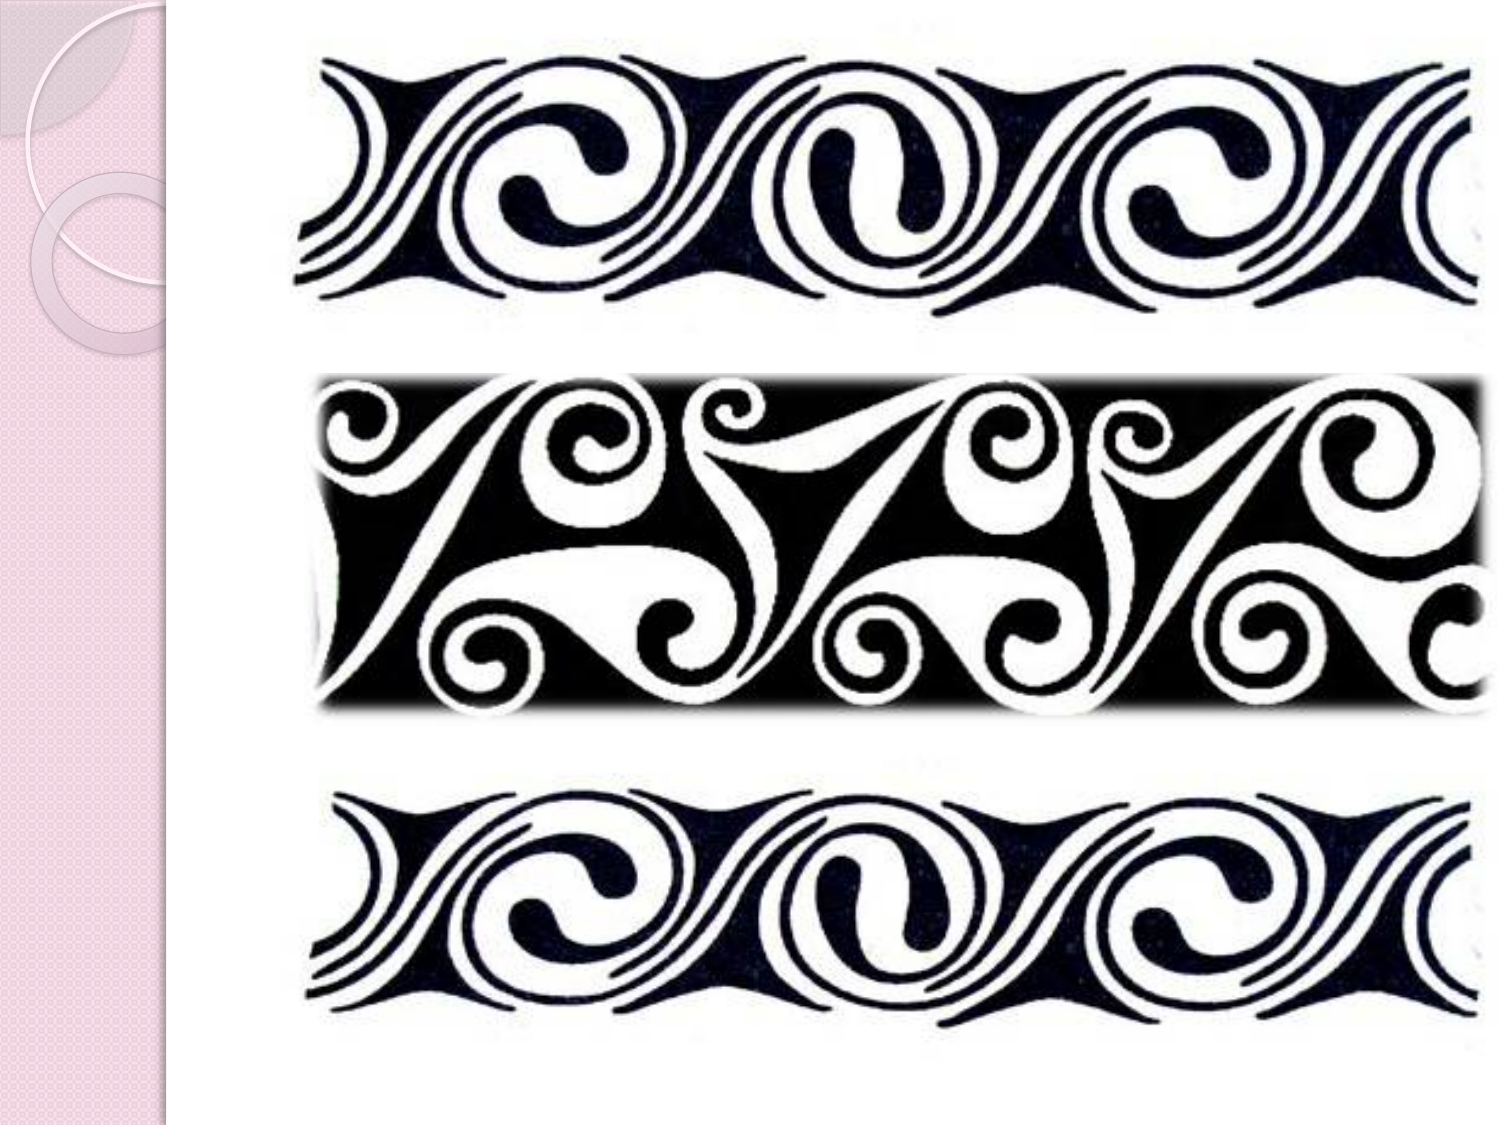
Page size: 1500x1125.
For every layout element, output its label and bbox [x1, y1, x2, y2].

picture [281, 738, 1500, 1079]
picture [304, 373, 1500, 727]
list [269, 0, 1500, 373]
